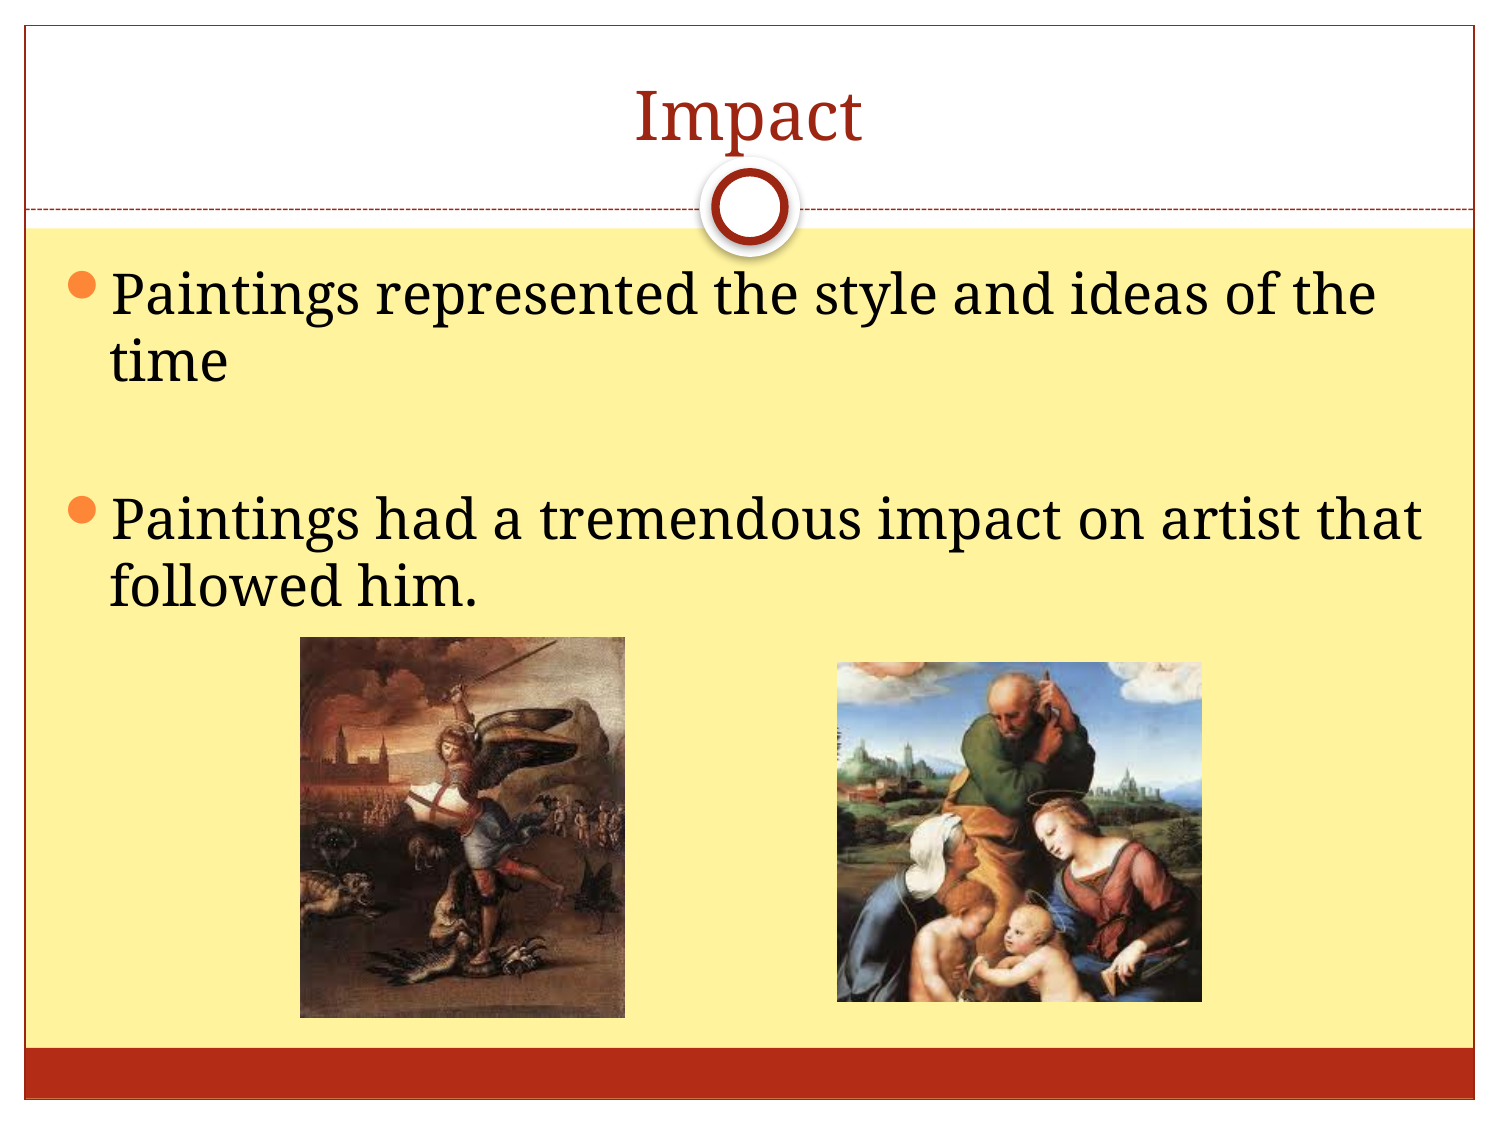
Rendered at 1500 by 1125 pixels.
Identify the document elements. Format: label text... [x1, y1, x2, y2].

picture [299, 637, 626, 1018]
title Impact [49, 37, 1450, 162]
picture [837, 662, 1202, 1002]
list Paintings represented the style and ideas of the time Paintings had a tremendous impact on artist that followed him. [49, 250, 1445, 1001]
